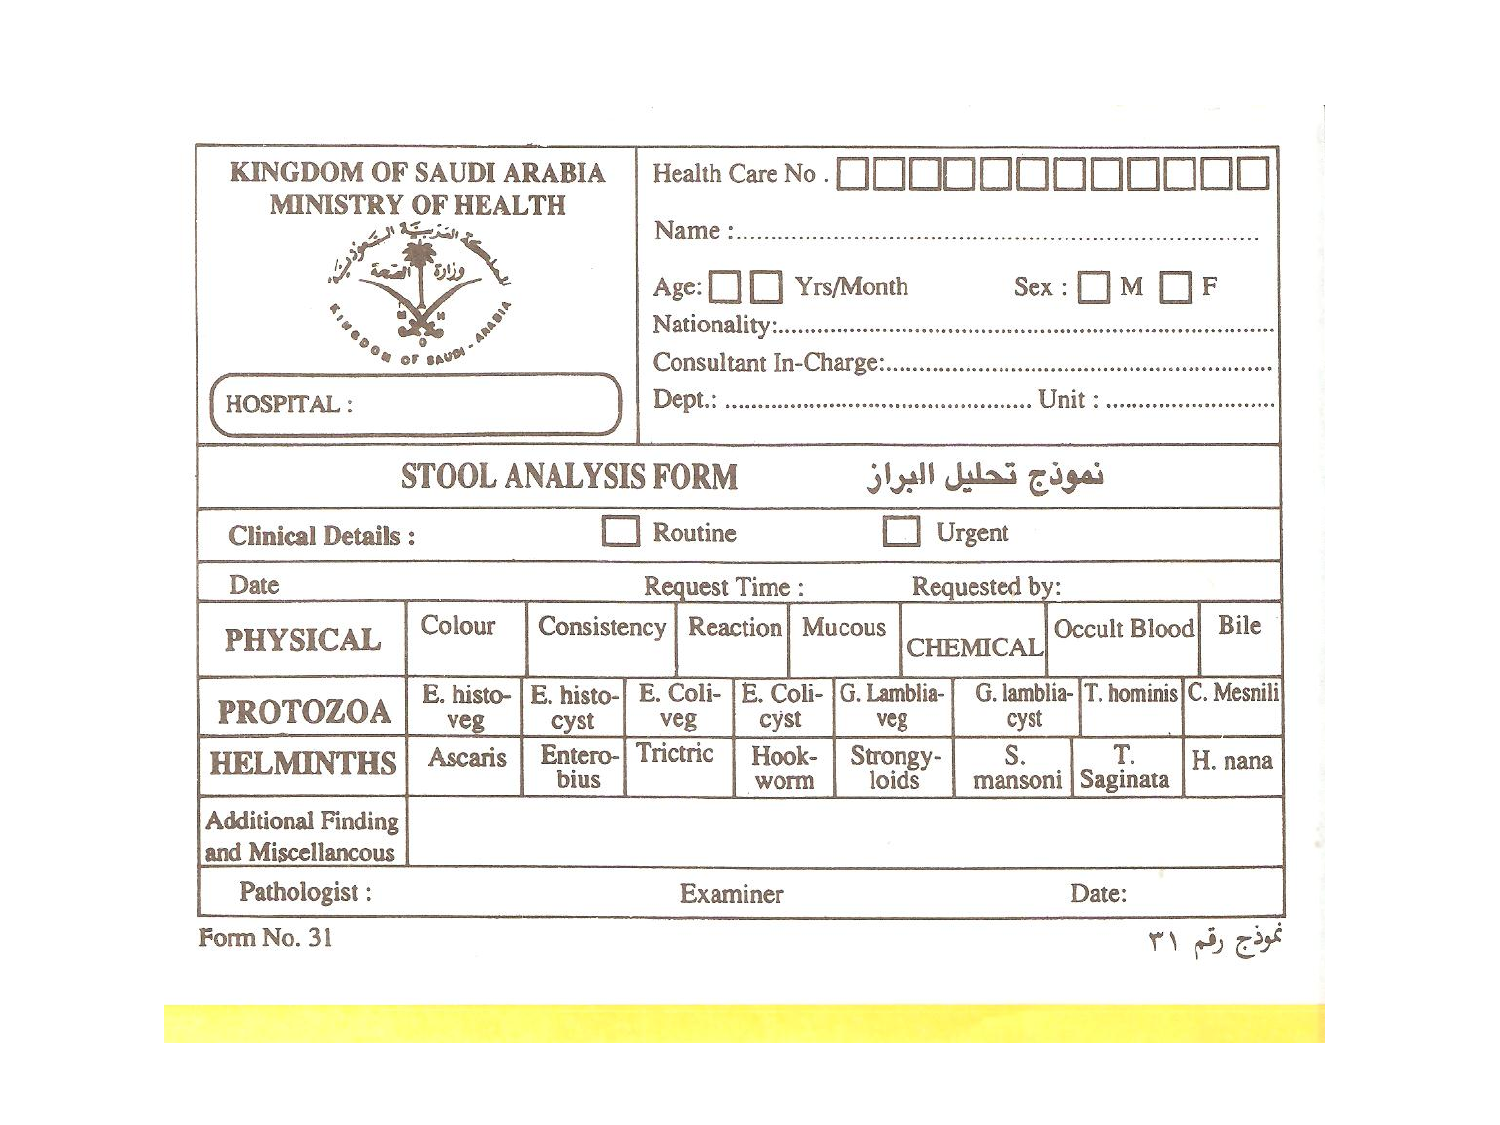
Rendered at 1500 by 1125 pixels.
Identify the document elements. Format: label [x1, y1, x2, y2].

picture [163, 105, 1325, 1044]
